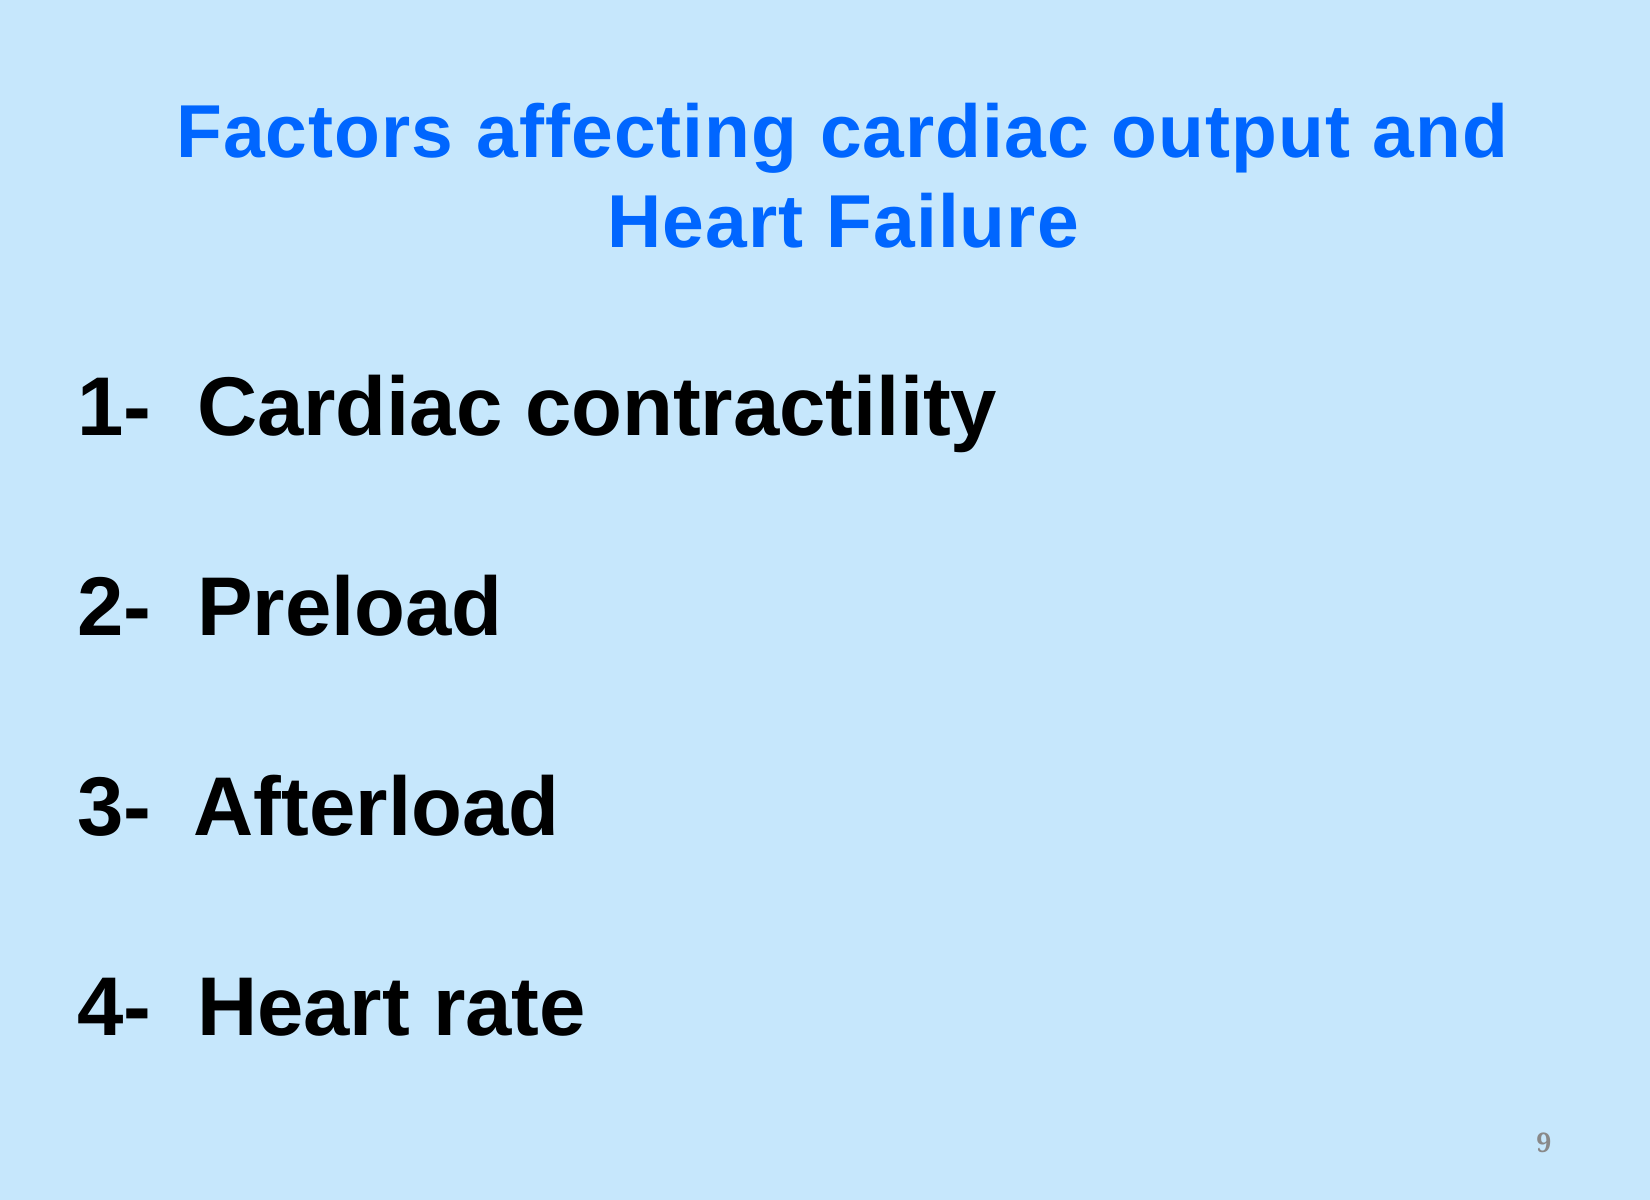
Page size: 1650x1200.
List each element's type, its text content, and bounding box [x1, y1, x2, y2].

text_box Factors affecting cardiac output and Heart Failure 1- Cardiac contractility 2- Preload 3- Afterload 4- Heart rate [62, 74, 1625, 1200]
